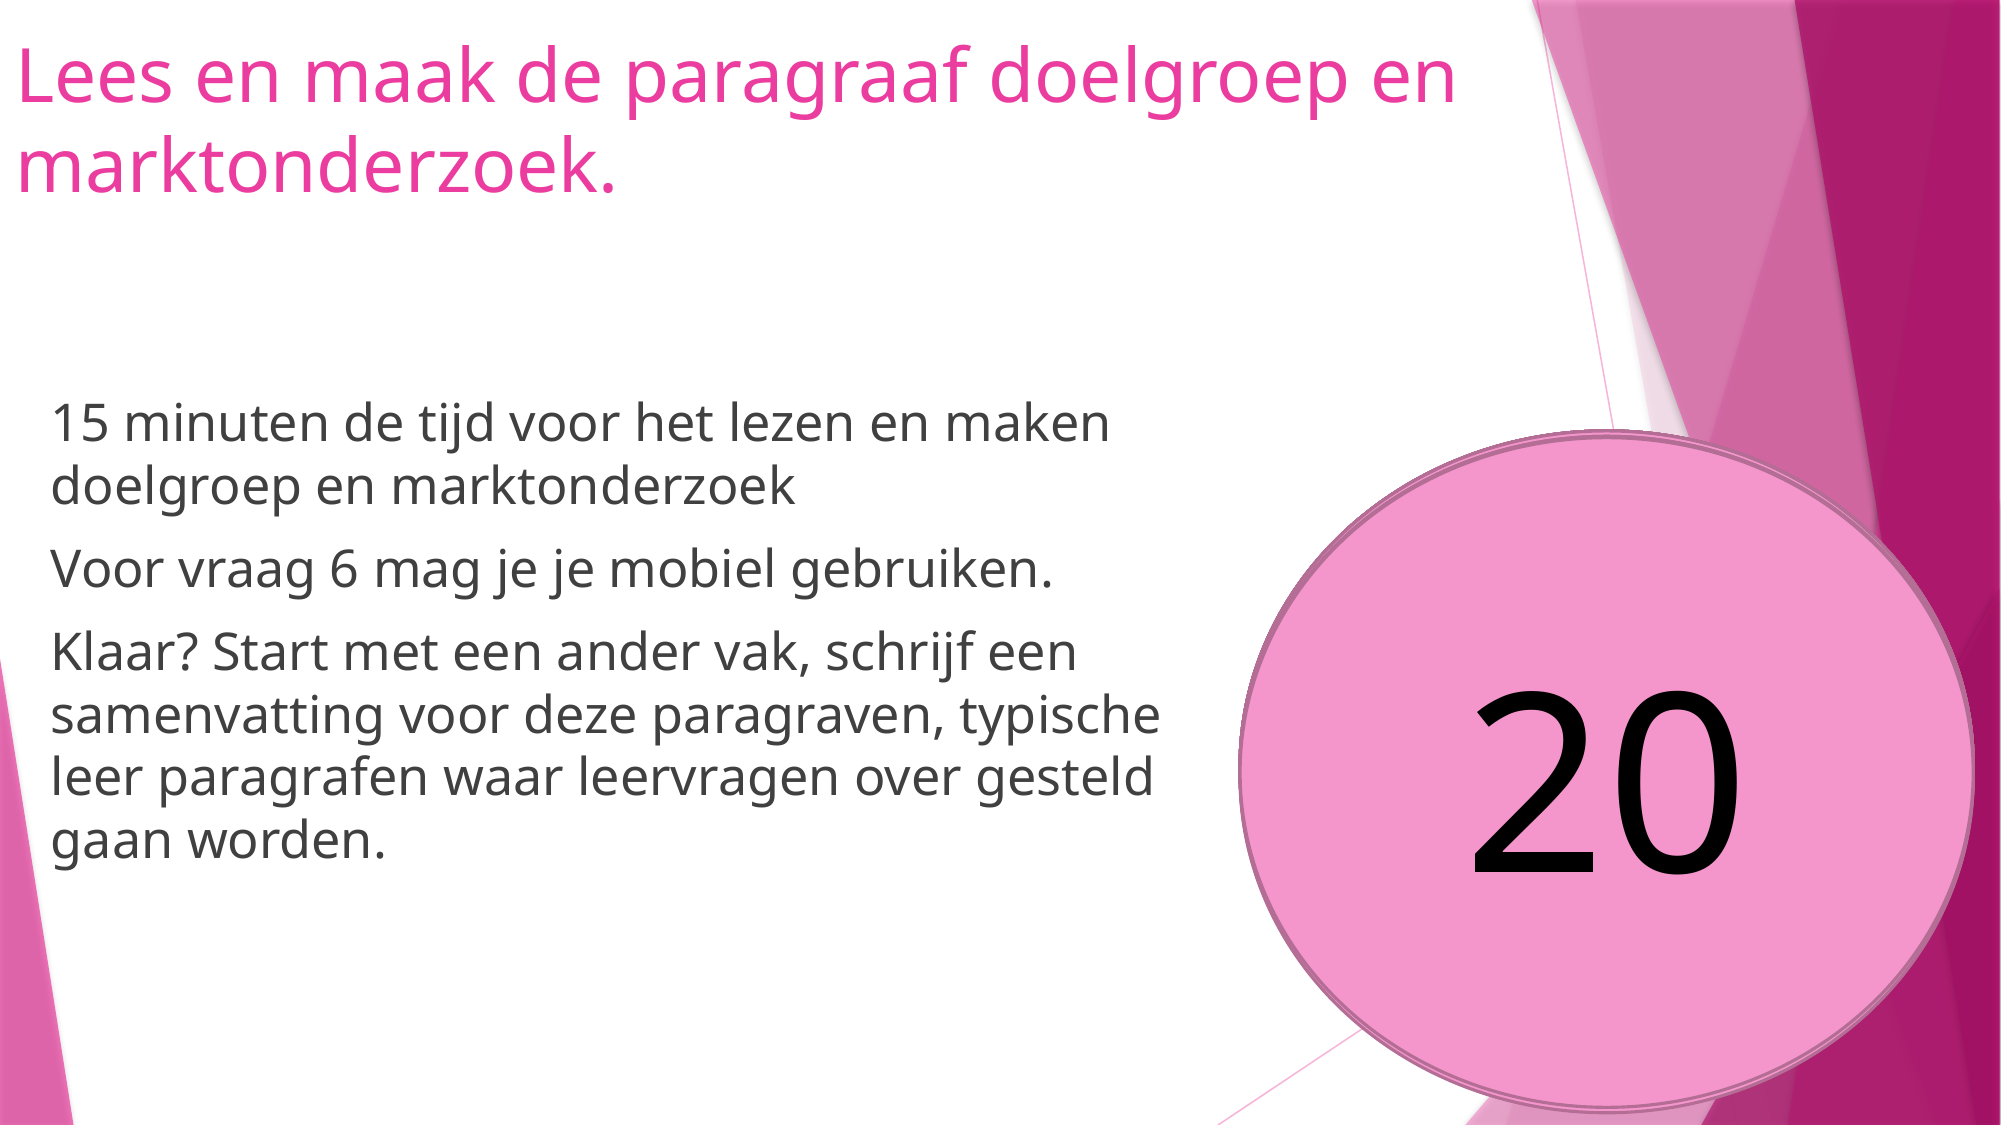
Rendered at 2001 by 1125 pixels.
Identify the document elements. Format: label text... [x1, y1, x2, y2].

text_box 20 [1238, 436, 1975, 1109]
title Lees en maak de paragraaf doelgroep en marktonderzoek. [0, 19, 1548, 317]
list 15 minuten de tijd voor het lezen en maken doelgroep en marktonderzoek Voor vraag 6 mag je je mobiel gebruiken. Klaar? Start met een ander vak, schrijf een samenvatting voor deze paragraven, typische leer paragrafen waar leervragen over gesteld gaan worden. [35, 215, 1241, 1109]
text_box 13 [1242, 429, 1972, 723]
text_box 19 [1242, 825, 1971, 1115]
